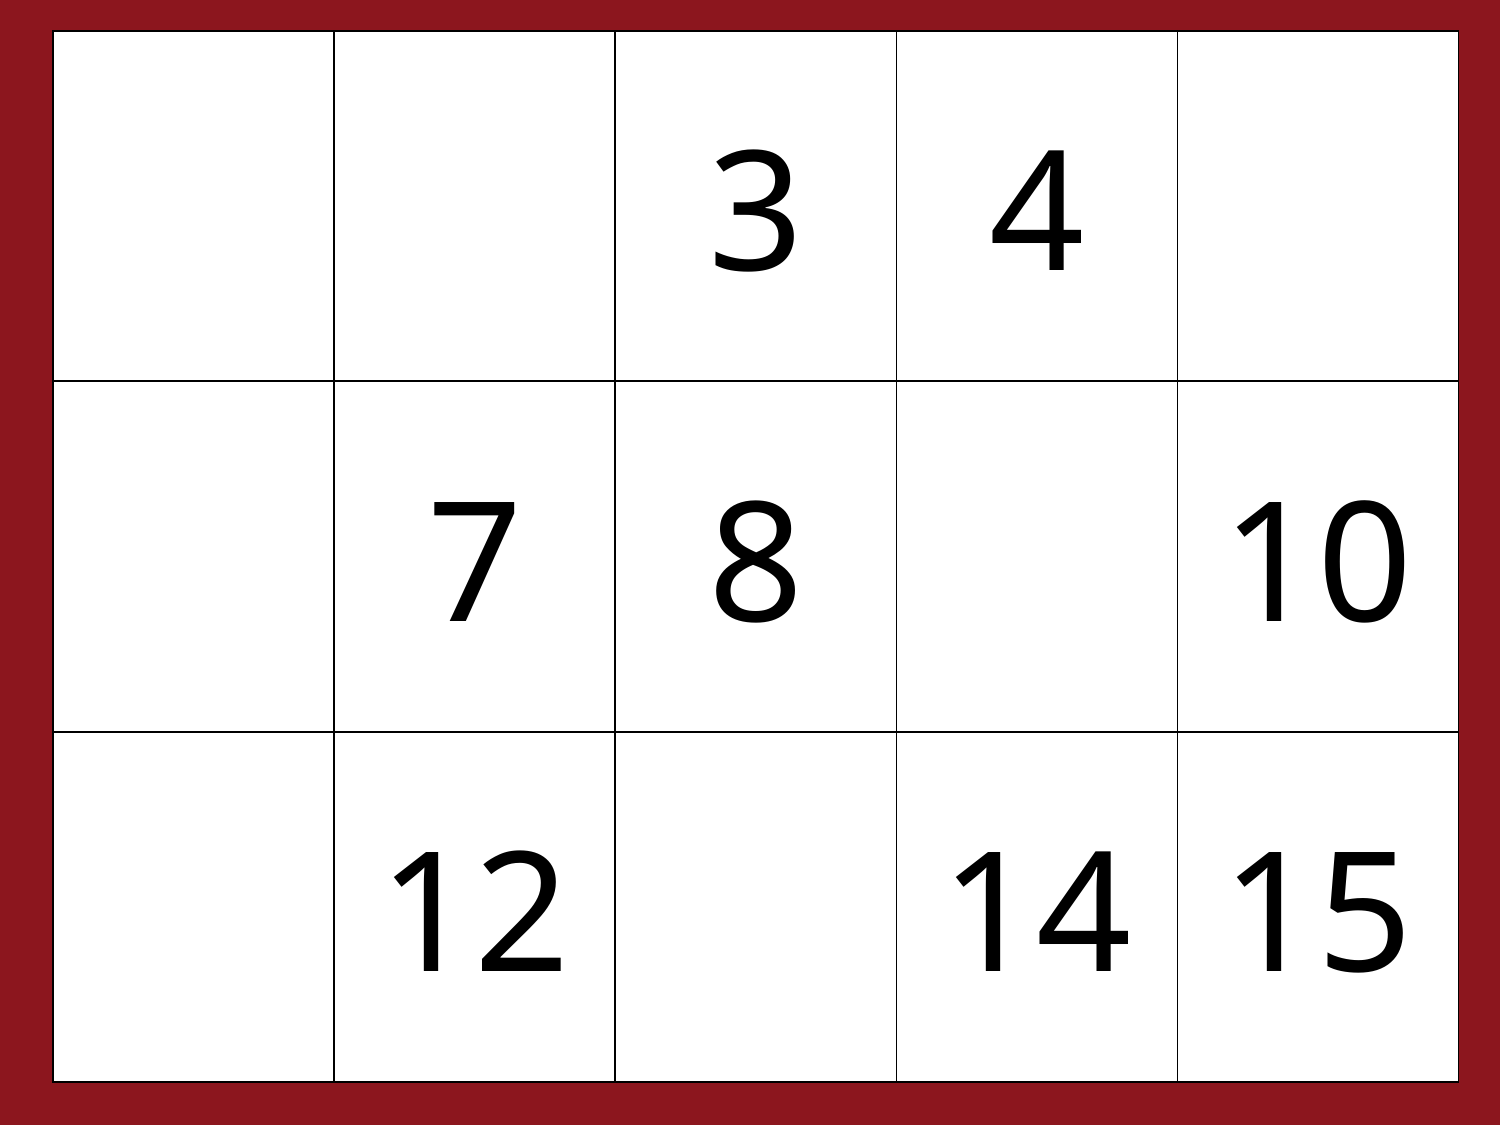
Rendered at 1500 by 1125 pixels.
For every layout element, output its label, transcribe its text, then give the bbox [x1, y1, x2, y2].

table_header 4 [897, 32, 1177, 380]
table_header [1178, 32, 1458, 380]
table_cell 15 [1178, 733, 1458, 1081]
table_cell [897, 382, 1177, 731]
table_cell 12 [335, 733, 614, 1081]
table_cell 10 [1178, 382, 1458, 731]
table_header [335, 32, 614, 380]
text_box [0, 0, 1500, 1125]
table_header 3 [616, 32, 896, 380]
table_cell [54, 382, 333, 731]
table_cell [616, 733, 896, 1081]
table_cell 14 [897, 733, 1177, 1081]
table_cell [54, 733, 333, 1081]
table_cell 7 [335, 382, 614, 731]
table_header [54, 32, 333, 380]
table_cell 8 [616, 382, 896, 731]
